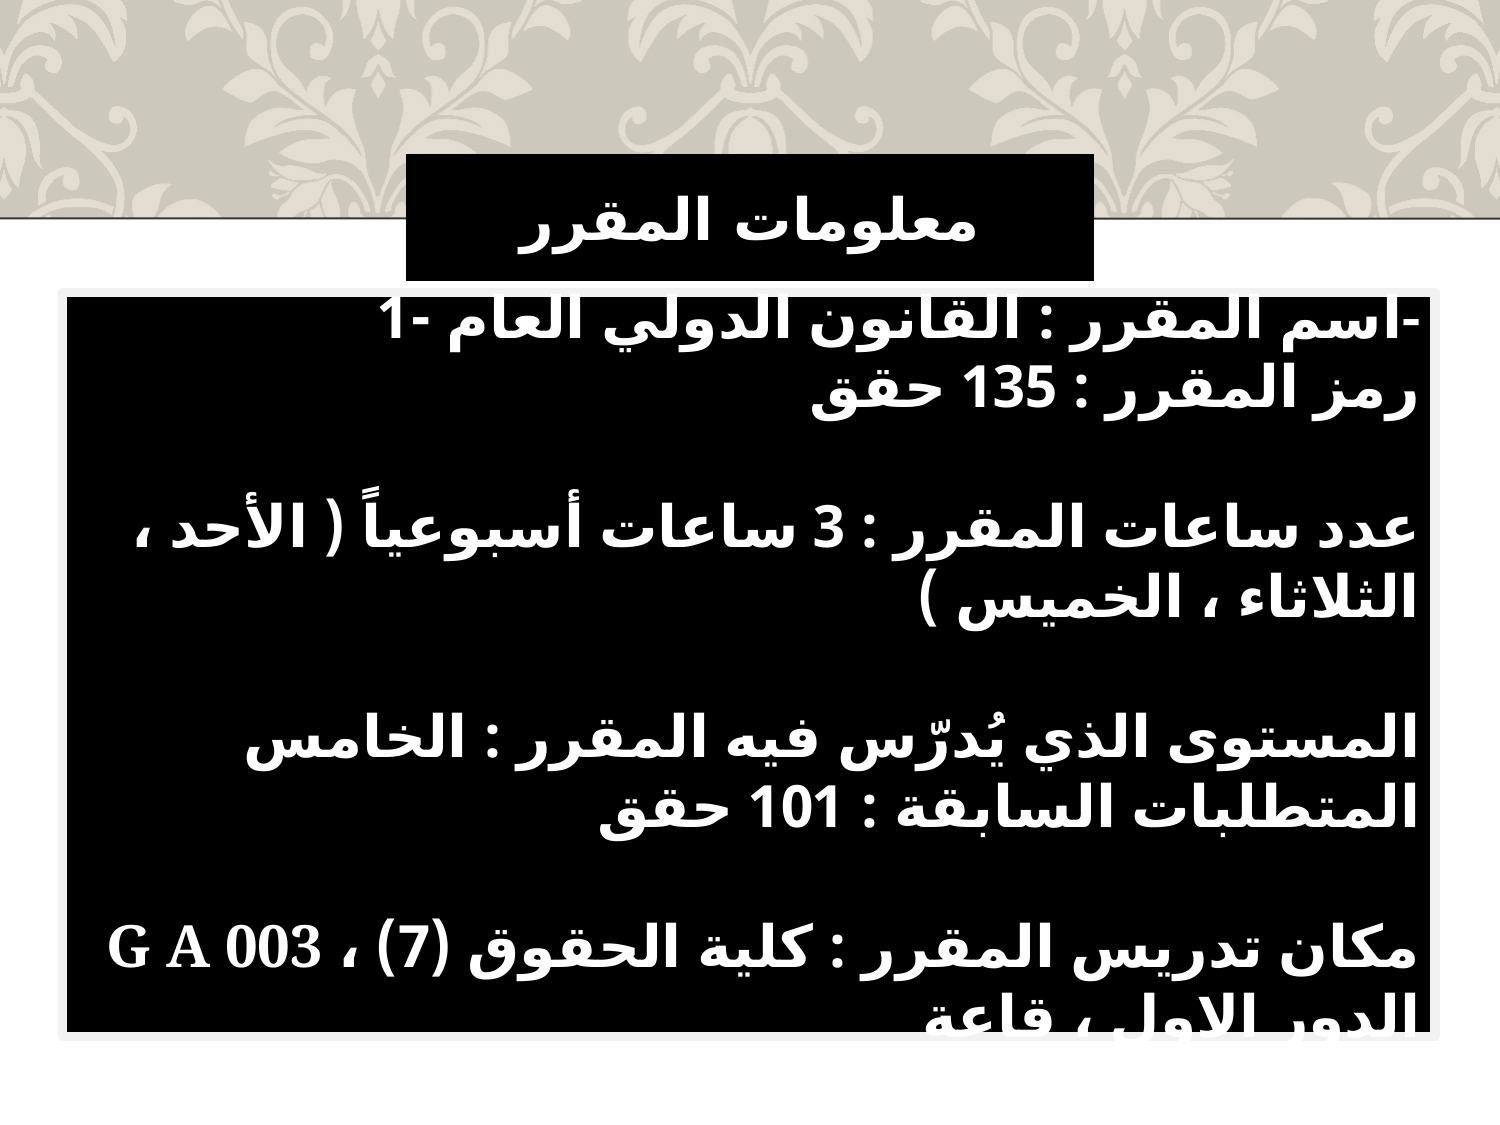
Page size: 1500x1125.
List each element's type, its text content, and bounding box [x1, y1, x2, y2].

title معلومات المقرر [406, 154, 1094, 281]
text_box اسم المقرر : القانون الدولي العام -1- رمز المقرر : 135 حقق عدد ساعات المقرر : 3 ساعات أسبوعياً ( الأحد ، الثلاثاء ، الخميس ) المستوى الذي يُدرّس فيه المقرر : الخامس المتطلبات السابقة : 101 حقق G A 003 مكان تدريس المقرر : كلية الحقوق (7) ، الدور الاول ، قاعة [61, 291, 1437, 1038]
